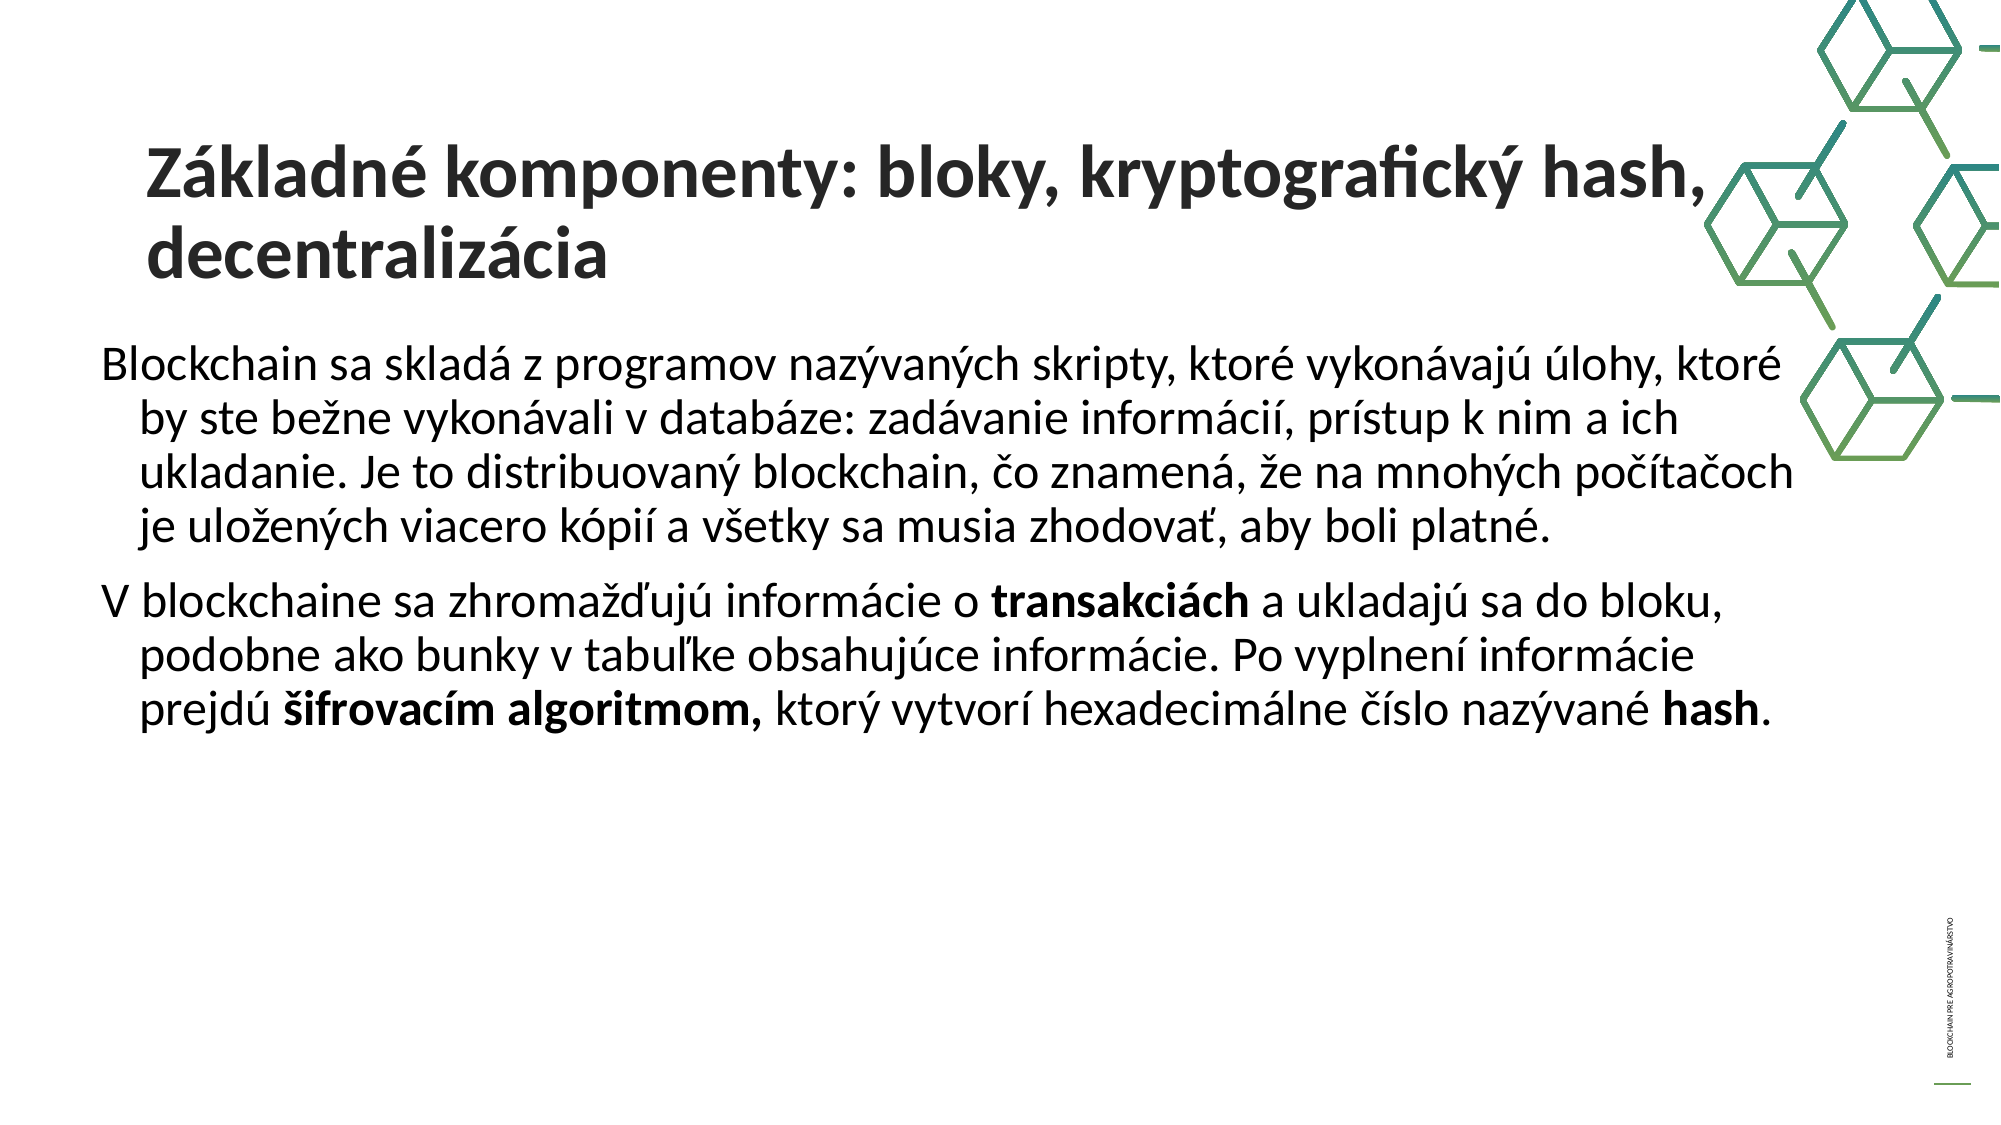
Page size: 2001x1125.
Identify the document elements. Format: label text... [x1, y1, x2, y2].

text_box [1703, 0, 2000, 462]
list Základné komponenty: bloky, kryptografický hash, decentralizácia [130, 124, 1698, 337]
list Blockchain sa skladá z programov nazývaných skripty, ktoré vykonávajú úlohy, ktoré by ste bežne vykonávali v databáze: zadávanie informácií, prístup k nim a ich ukladanie. Je to distribuovaný blockchain, čo znamená, že na mnohých počítačoch je uložených viacero kópií a všetky sa musia zhodovať, aby boli platné. V blockchaine sa zhromažďujú informácie o transakciách a ukladajú sa do bloku, podobne ako bunky v tabuľke obsahujúce informácie. Po vyplnení informácie prejdú šifrovacím algoritmom, ktorý vytvorí hexadecimálne číslo nazývané hash. [86, 329, 1825, 962]
